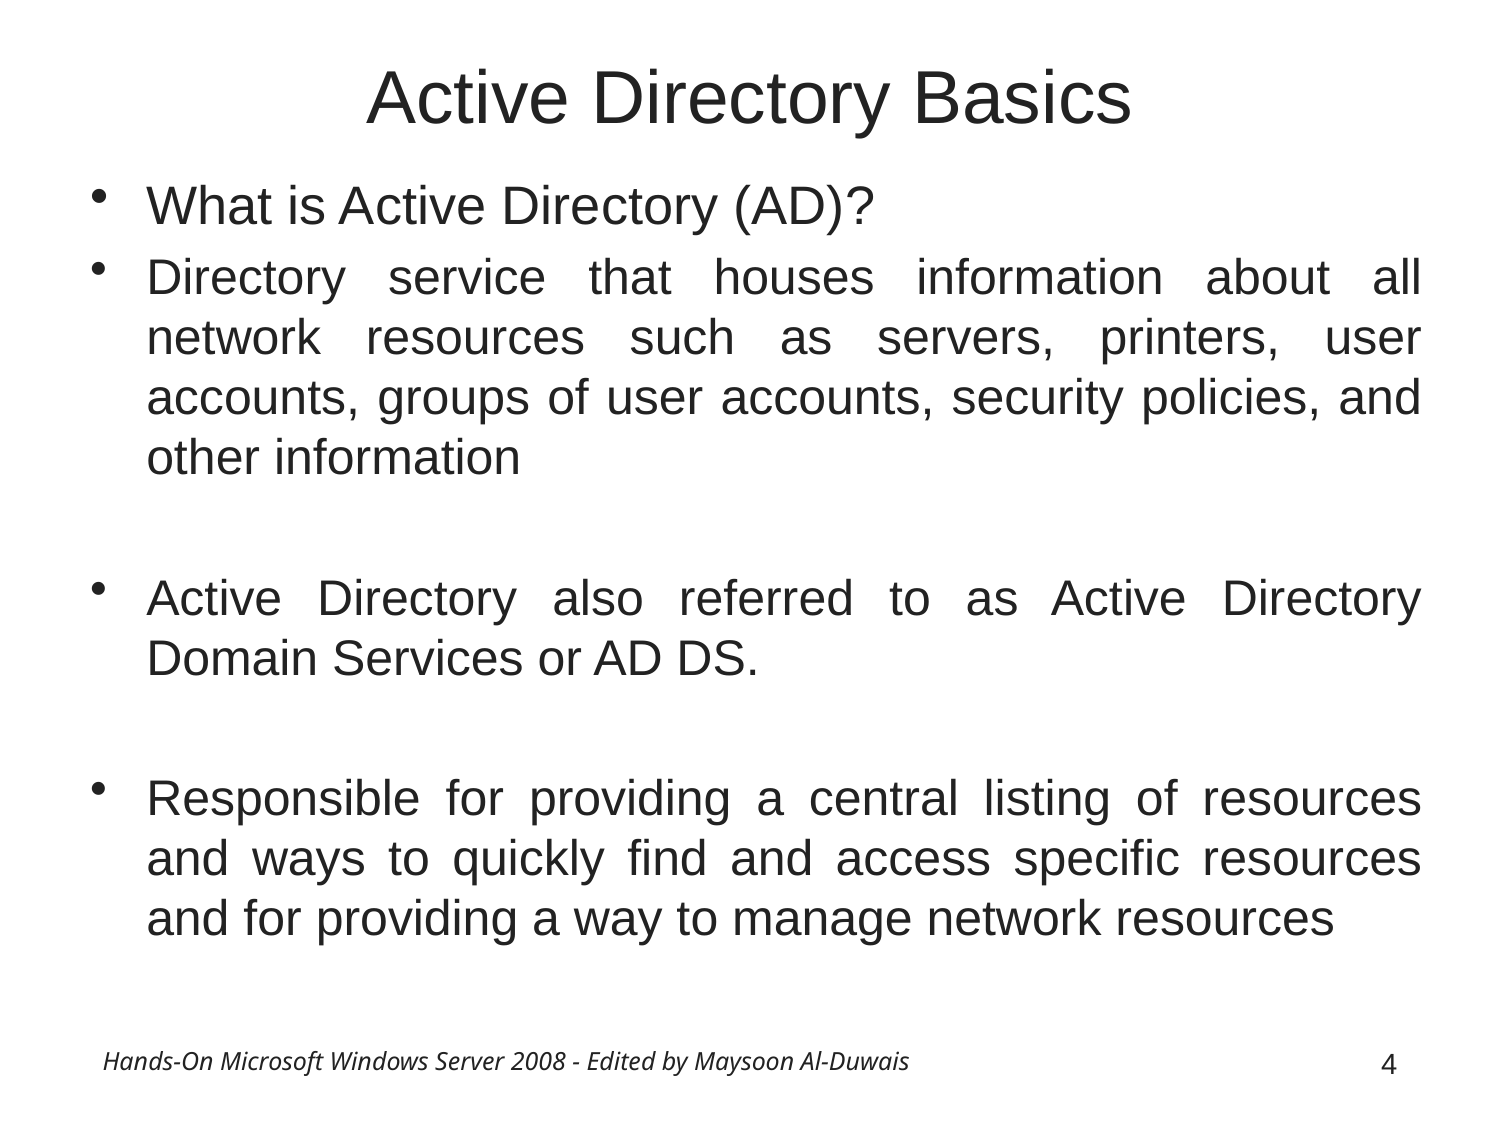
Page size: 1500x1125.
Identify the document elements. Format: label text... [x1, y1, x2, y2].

list What is Active Directory (AD)? Directory service that houses information about all network resources such as servers, printers, user accounts, groups of user accounts, security policies, and other information Active Directory also referred to as Active Directory Domain Services or AD DS. Responsible for providing a central listing of resources and ways to quickly find and access specific resources and for providing a way to manage network resources [74, 162, 1438, 913]
title Active Directory Basics [87, 0, 1413, 162]
footer Hands-On Microsoft Windows Server 2008 - Edited by Maysoon Al-Duwais [87, 1037, 1051, 1101]
slide_number 4 [1074, 1037, 1413, 1101]
